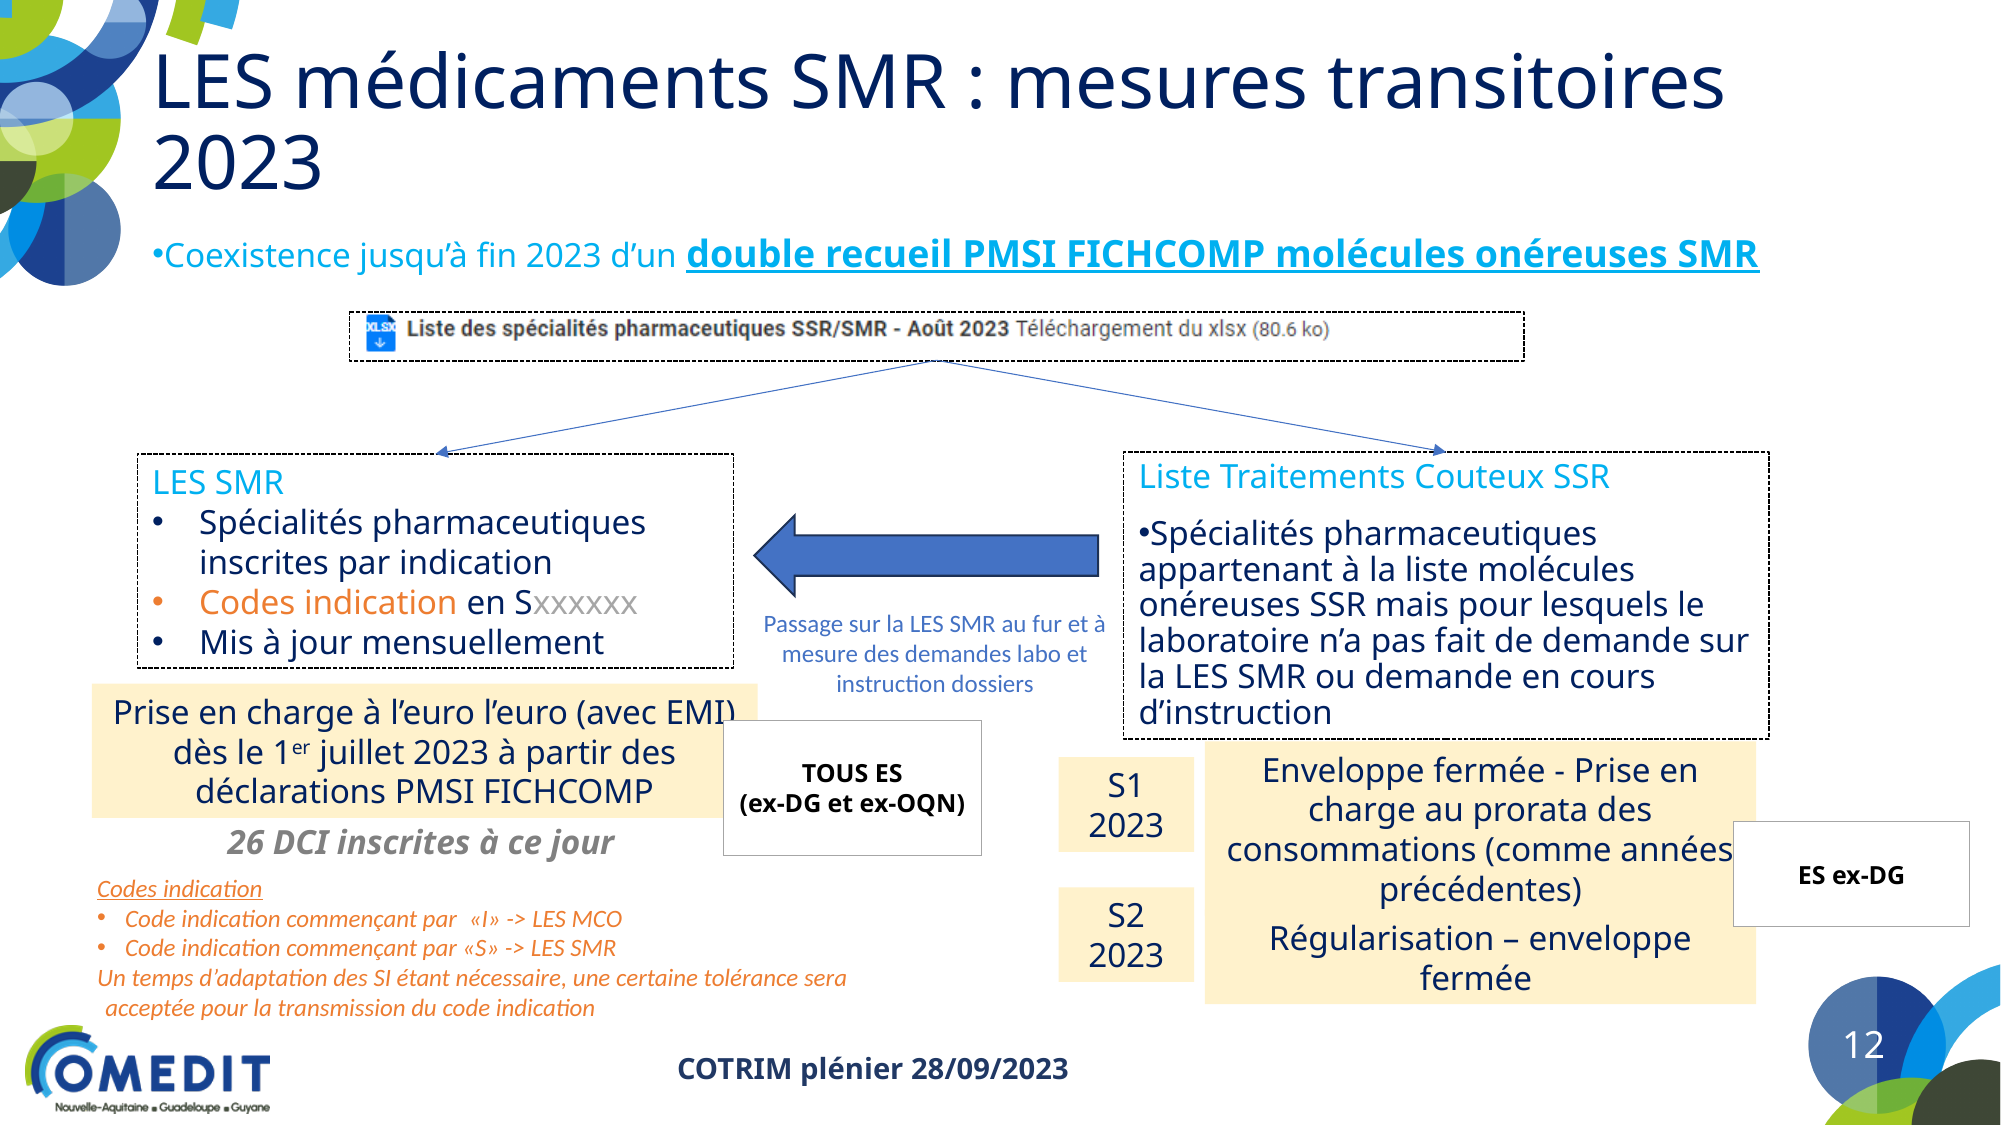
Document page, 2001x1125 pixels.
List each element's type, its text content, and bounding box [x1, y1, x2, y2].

text_box [752, 512, 1100, 599]
picture [1657, 960, 2001, 1125]
picture [0, 0, 245, 300]
text_box 26 DCI inscrites à ce jour [213, 813, 637, 864]
text_box Liste Traitements Couteux SSR Spécialités pharmaceutiques appartenant à la liste molécules onéreuses SSR mais pour lesquels le laboratoire n’a pas fait de demande sur la LES SMR ou demande en cours d’instruction [1123, 452, 1769, 740]
text_box Passage sur la LES SMR au fur et à mesure des demandes labo et instruction dossiers [746, 600, 1124, 705]
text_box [435, 360, 937, 454]
text_box ES ex-DG [1733, 821, 1970, 927]
title LES médicaments SMR : mesures transitoires 2023 [137, 59, 1863, 190]
text_box LES SMR Spécialités pharmaceutiques inscrites par indication Codes indication en Sxxxxxx Mis à jour mensuellement [137, 453, 734, 669]
picture [350, 312, 1524, 361]
text_box Prise en charge à l’euro l’euro (avec EMI) dès le 1er juillet 2023 à partir des déclarations PMSI FICHCOMP [91, 683, 758, 818]
text_box Régularisation – enveloppe fermée [1204, 909, 1757, 1005]
list Coexistence jusqu’à fin 2023 d’un double recueil PMSI FICHCOMP molécules onéreuses SMR [137, 227, 1863, 880]
text_box Codes indication Code indication commençant par «I» -> LES MCO Code indication commençant par «S» -> LES SMR Un temps d’adaptation des SI étant nécessaire, une certaine tolérance sera acceptée pour la transmission du code indication [53, 864, 947, 1030]
text_box S1 2023 [1058, 757, 1195, 852]
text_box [936, 360, 1447, 453]
picture [25, 1025, 270, 1114]
text_box S2 2023 [1058, 887, 1195, 982]
text_box TOUS ES (ex-DG et ex-OQN) [723, 720, 982, 856]
text_box Enveloppe fermée - Prise en charge au prorata des consommations (comme années précédentes) [1204, 741, 1757, 909]
